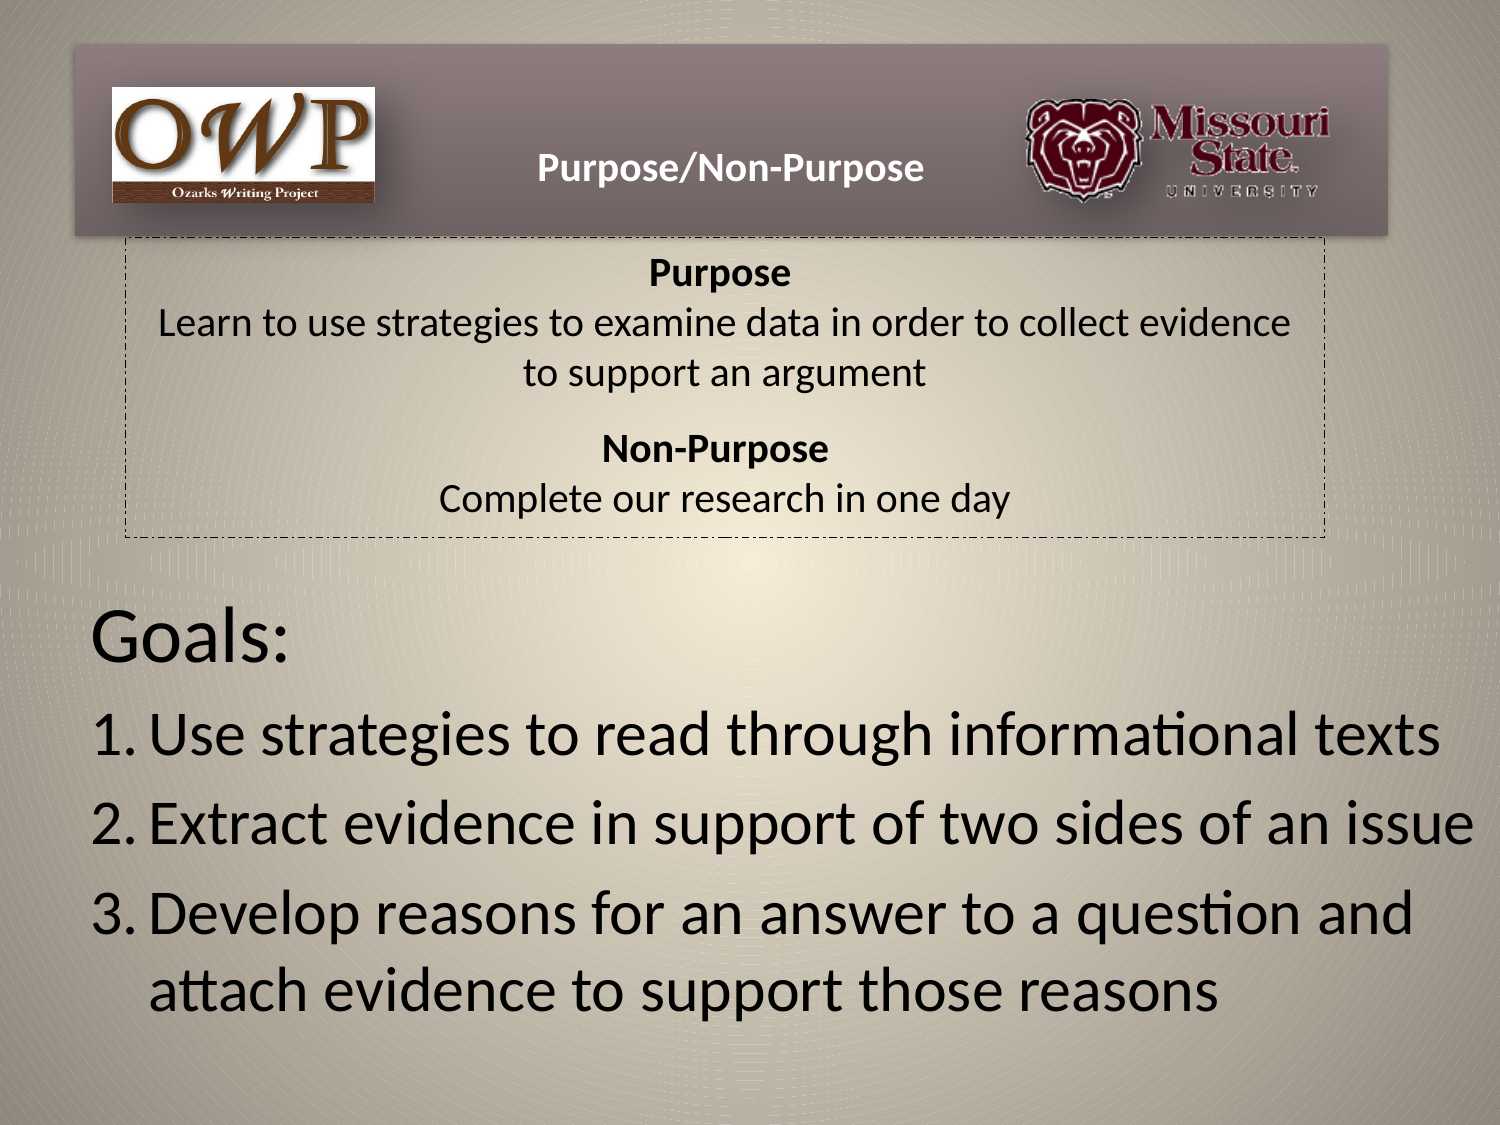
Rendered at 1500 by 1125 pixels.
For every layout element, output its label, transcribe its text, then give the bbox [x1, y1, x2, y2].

list Goals: Use strategies to read through informational texts Extract evidence in support of two sides of an issue Develop reasons for an answer to a question and attach evidence to support those reasons [75, 575, 1500, 1055]
picture [1024, 99, 1330, 204]
list Purpose Learn to use strategies to examine data in order to collect evidence to support an argument Non-Purpose Complete our research in one day [125, 245, 1325, 538]
picture [112, 87, 376, 204]
title Purpose/Non-Purpose [75, 44, 1388, 236]
